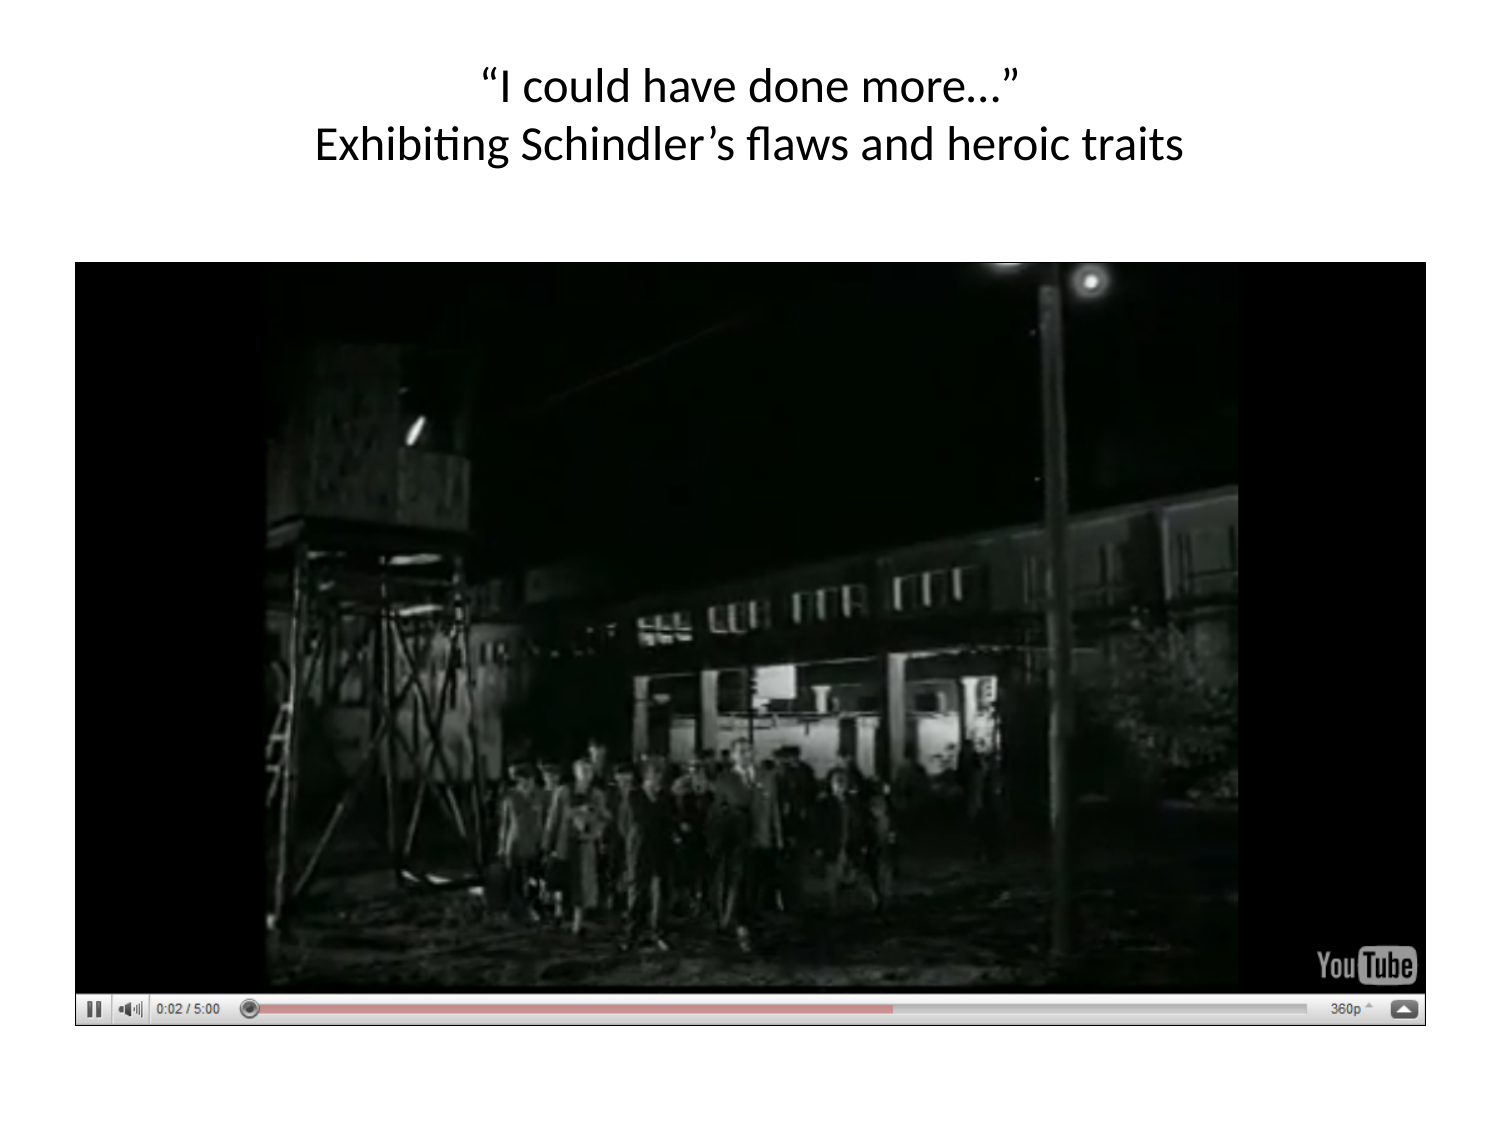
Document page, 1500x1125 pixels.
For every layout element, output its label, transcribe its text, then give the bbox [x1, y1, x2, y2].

picture [76, 263, 1425, 1025]
title “I could have done more…” Exhibiting Schindler’s flaws and heroic traits [75, 45, 1425, 233]
